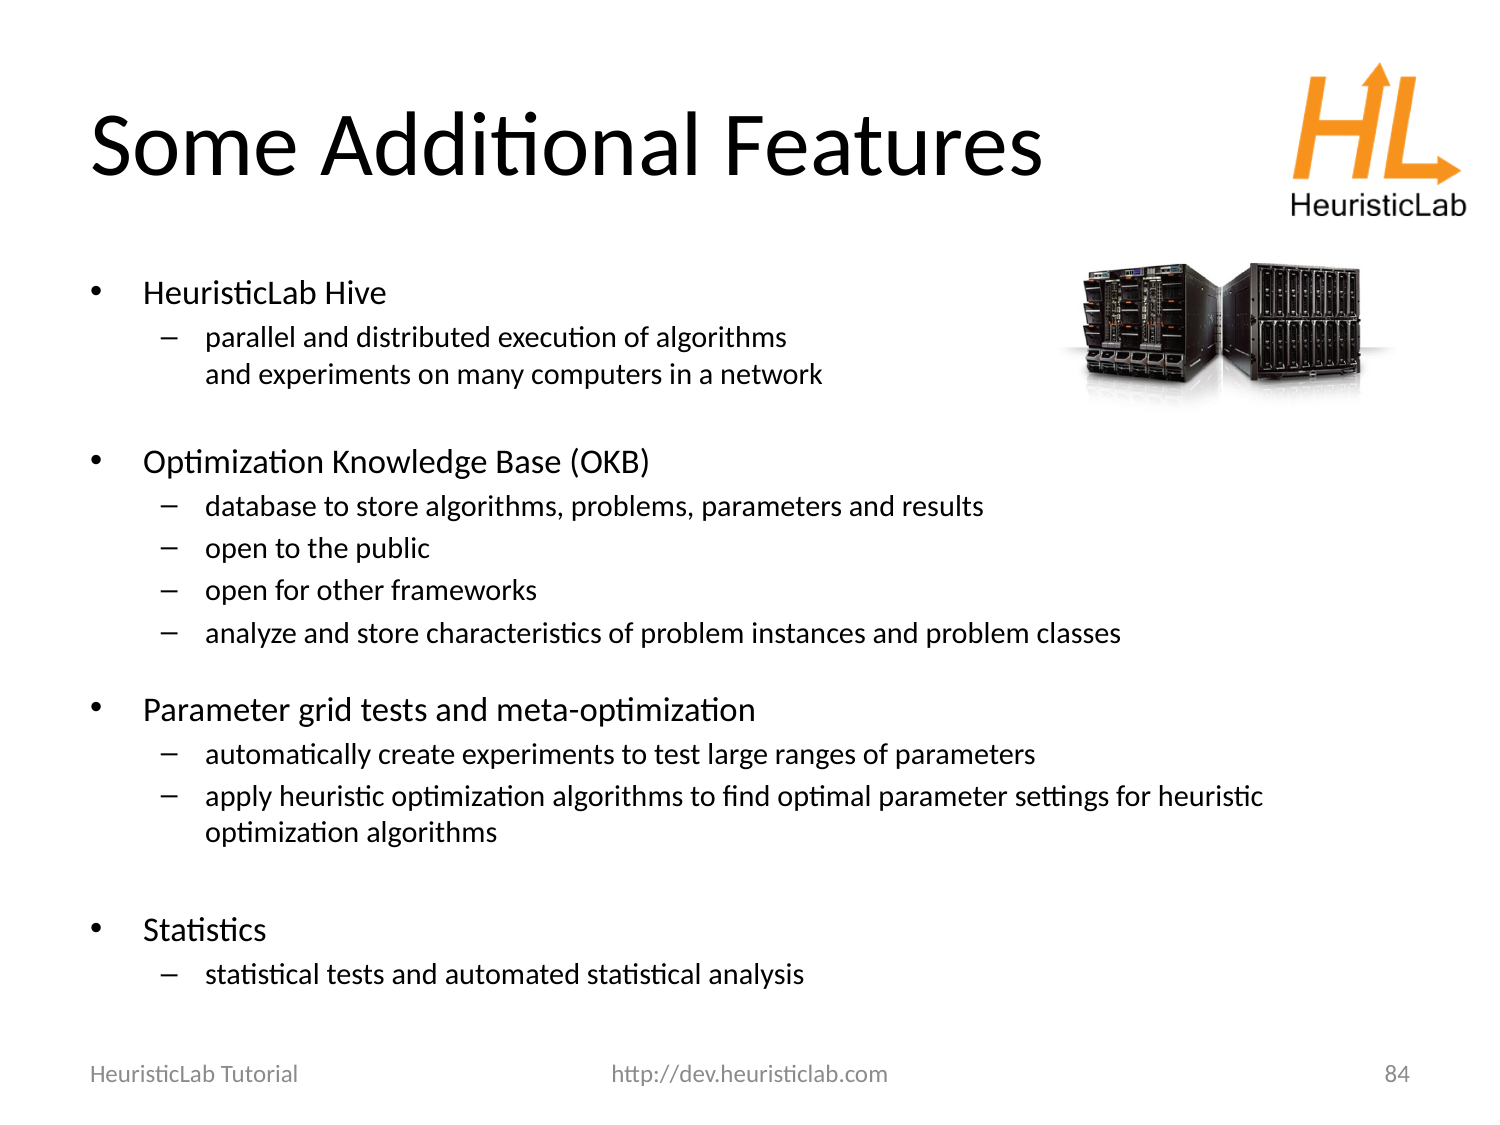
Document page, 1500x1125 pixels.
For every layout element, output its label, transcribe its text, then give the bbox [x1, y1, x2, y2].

picture [1281, 27, 1474, 244]
slide_number HeuristicLab Tutorial [75, 1042, 425, 1103]
slide_number 84 [1074, 1042, 1425, 1103]
picture [1045, 255, 1403, 413]
footer http://dev.heuristiclab.com [512, 1042, 988, 1103]
title Some Additional Features [75, 45, 1282, 233]
list HeuristicLab Hive parallel and distributed execution of algorithms and experiments on many computers in a network Optimization Knowledge Base (OKB) database to store algorithms, problems, parameters and results open to the public open for other frameworks analyze and store characteristics of problem instances and problem classes Parameter grid tests and meta-optimization automatically create experiments to test large ranges of parameters apply heuristic optimization algorithms to find optimal parameter settings for heuristic optimization algorithms Statistics statistical tests and automated statistical analysis [75, 262, 1425, 1005]
